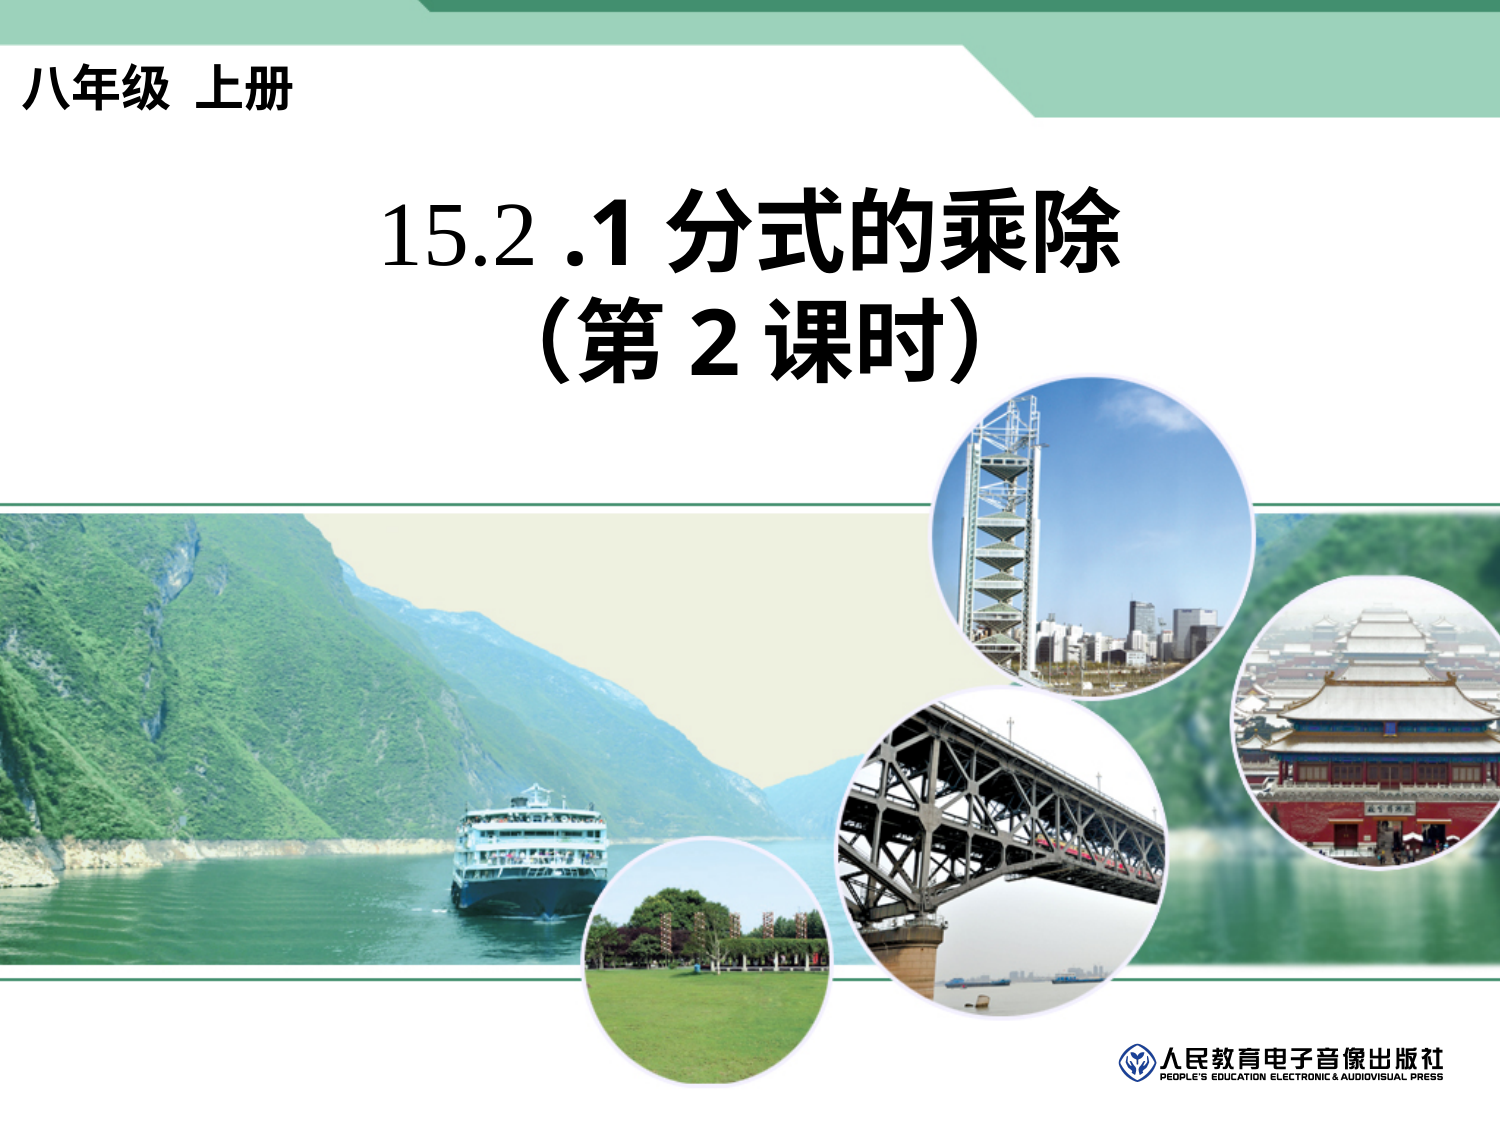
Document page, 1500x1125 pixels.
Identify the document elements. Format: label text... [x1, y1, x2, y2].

text_box 15.2 .1分式的乘除 （第2课时） [0, 166, 1500, 401]
text_box 八年级 上册 [7, 48, 451, 124]
picture [0, 401, 1500, 1125]
picture [0, 0, 1500, 166]
